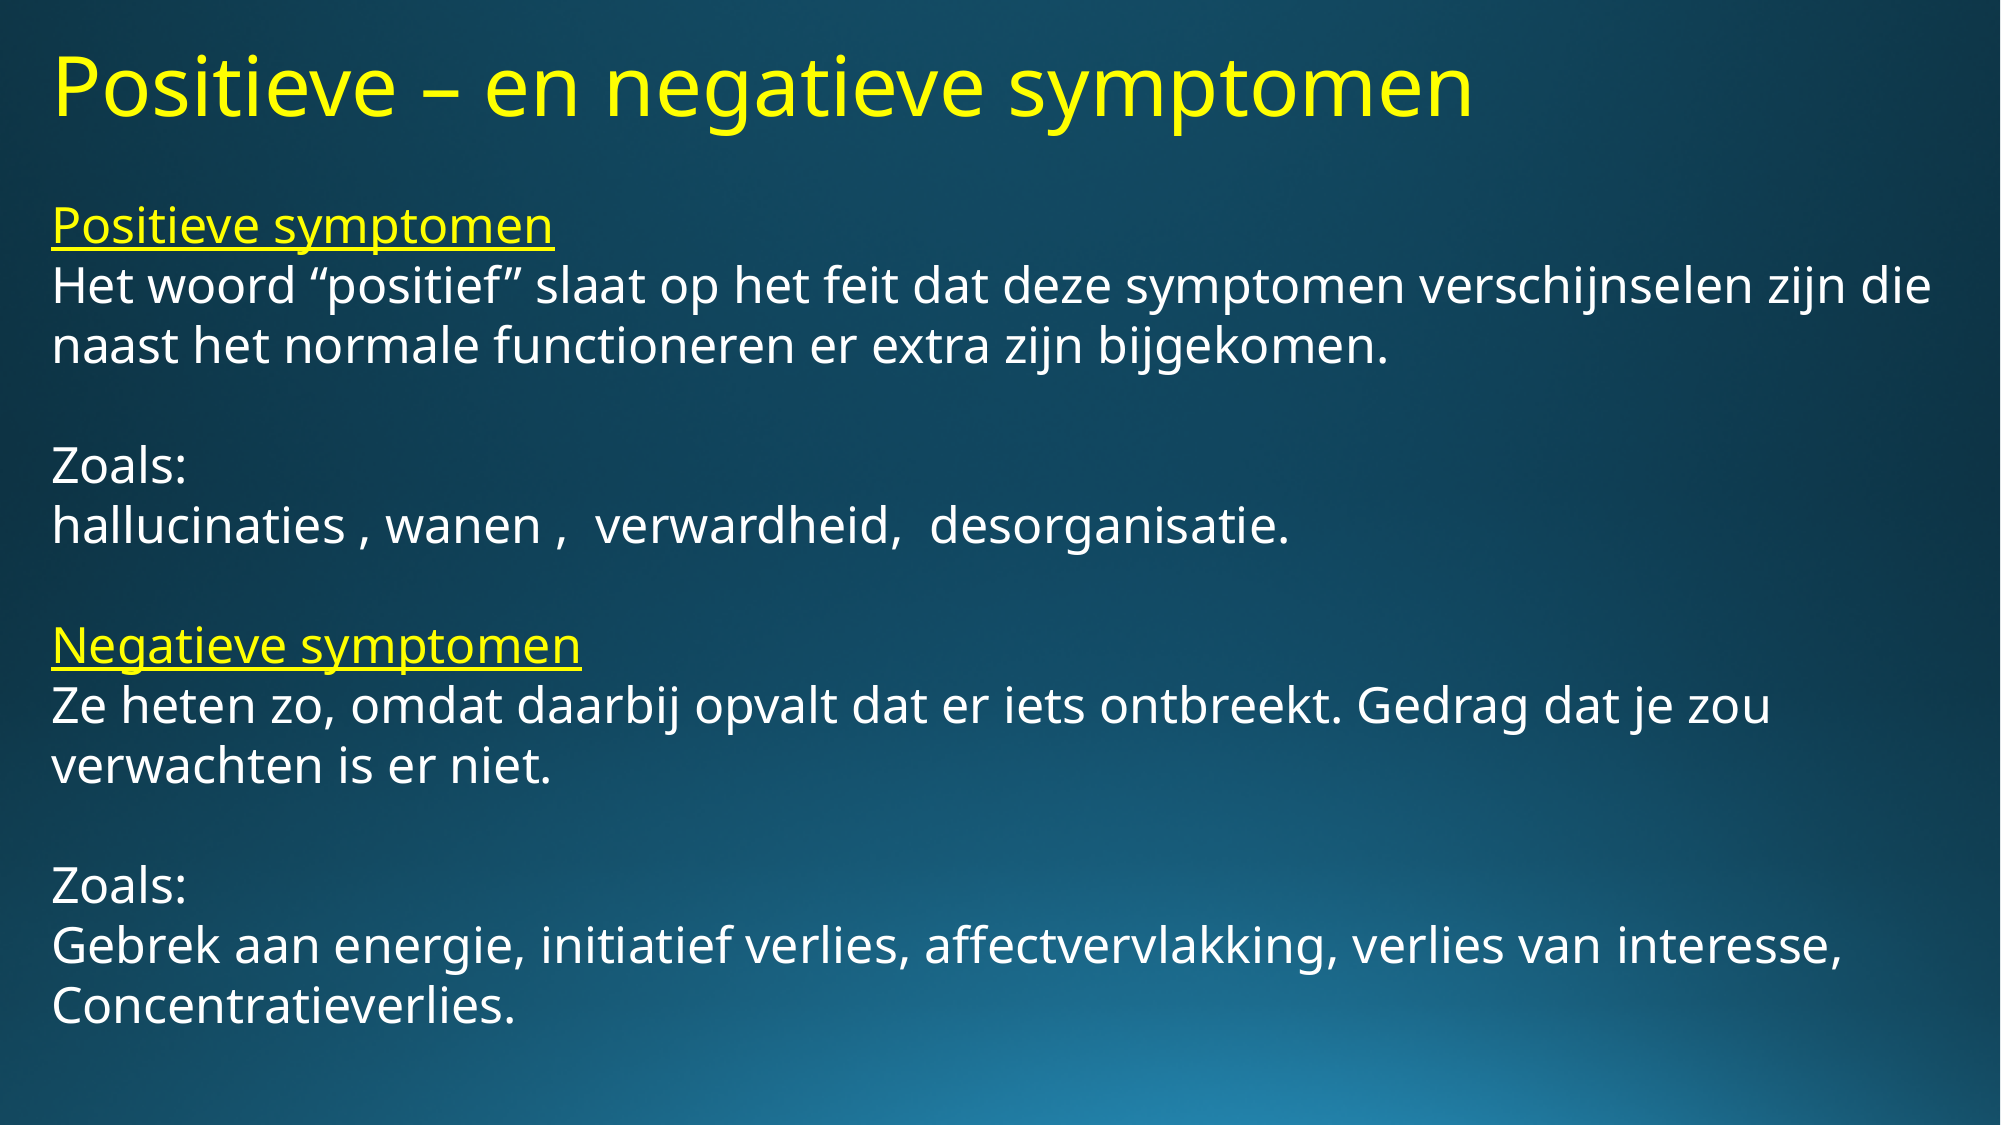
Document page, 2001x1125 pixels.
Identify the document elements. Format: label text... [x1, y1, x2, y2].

text_box Positieve – en negatieve symptomen Positieve symptomen Het woord “positief” slaat op het feit dat deze symptomen verschijnselen zijn die naast het normale functioneren er extra zijn bijgekomen. Zoals: hallucinaties , wanen , verwardheid, desorganisatie. Negatieve symptomen Ze heten zo, omdat daarbij opvalt dat er iets ontbreekt. Gedrag dat je zou verwachten is er niet. Zoals: Gebrek aan energie, initiatief verlies, affectvervlakking, verlies van interesse, Concentratieverlies. [36, 26, 1979, 1041]
picture [0, 0, 2001, 1125]
